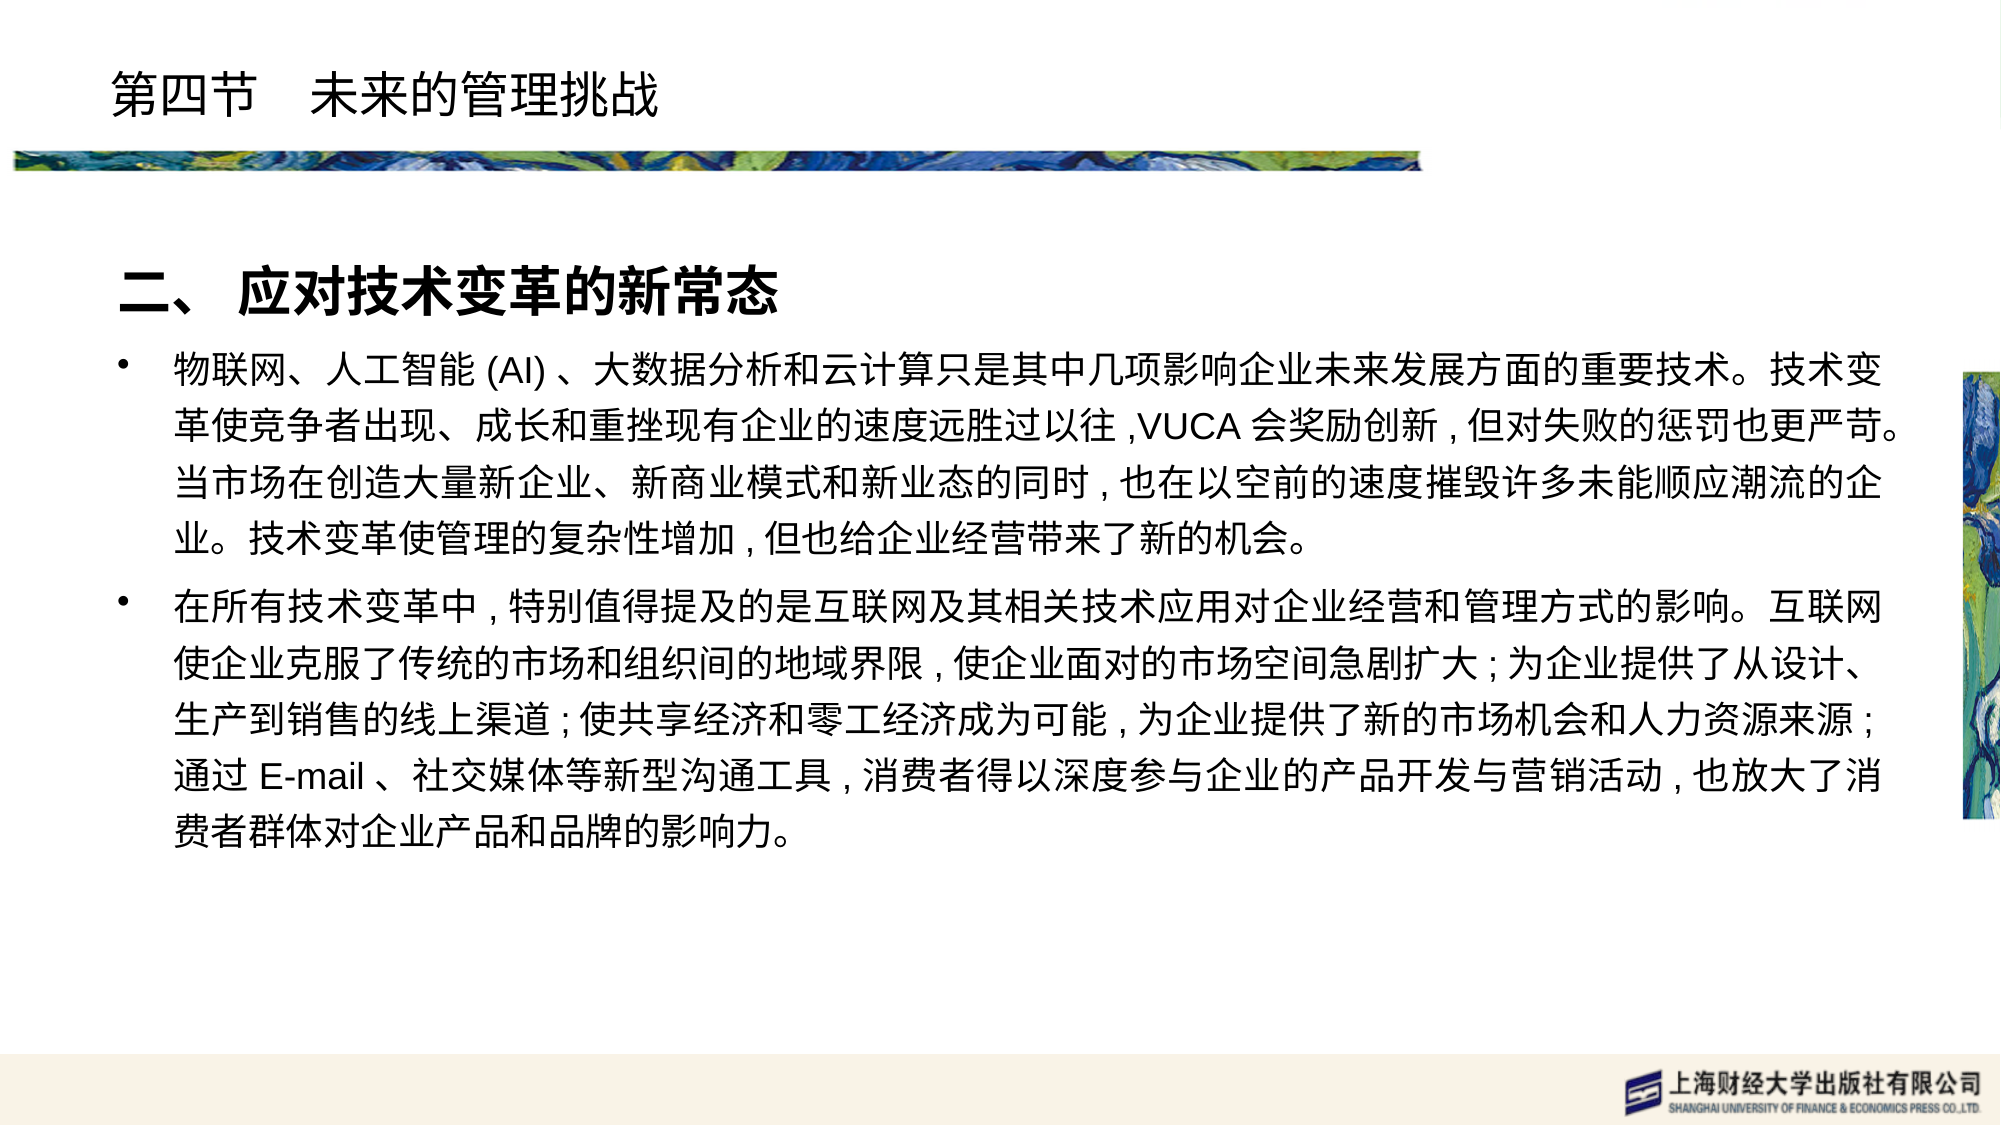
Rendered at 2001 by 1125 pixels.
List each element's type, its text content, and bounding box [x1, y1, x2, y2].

list 二、 应对技术变革的新常态 物联网、人工智能(AI)、大数据分析和云计算只是其中几项影响企业未来发展方面的重要技术。技术变革使竞争者出现、成长和重挫现有企业的速度远胜过以往,VUCA会奖励创新,但对失败的惩罚也更严苛。当市场在创造大量新企业、新商业模式和新业态的同时,也在以空前的速度摧毁许多未能顺应潮流的企业。技术变革使管理的复杂性增加,但也给企业经营带来了新的机会。 在所有技术变革中,特别值得提及的是互联网及其相关技术应用对企业经营和管理方式的影响。互联网使企业克服了传统的市场和组织间的地域界限,使企业面对的市场空间急剧扩大;为企业提供了从设计、生产到销售的线上渠道;使共享经济和零工经济成为可能,为企业提供了新的市场机会和人力资源来源;通过E-mail、社交媒体等新型沟通工具,消费者得以深度参与企业的产品开发与营销活动,也放大了消费者群体对企业产品和品牌的影响力。 [102, 233, 1898, 1032]
title 第四节 未来的管理挑战 [94, 42, 1451, 146]
picture [0, 0, 2001, 1125]
